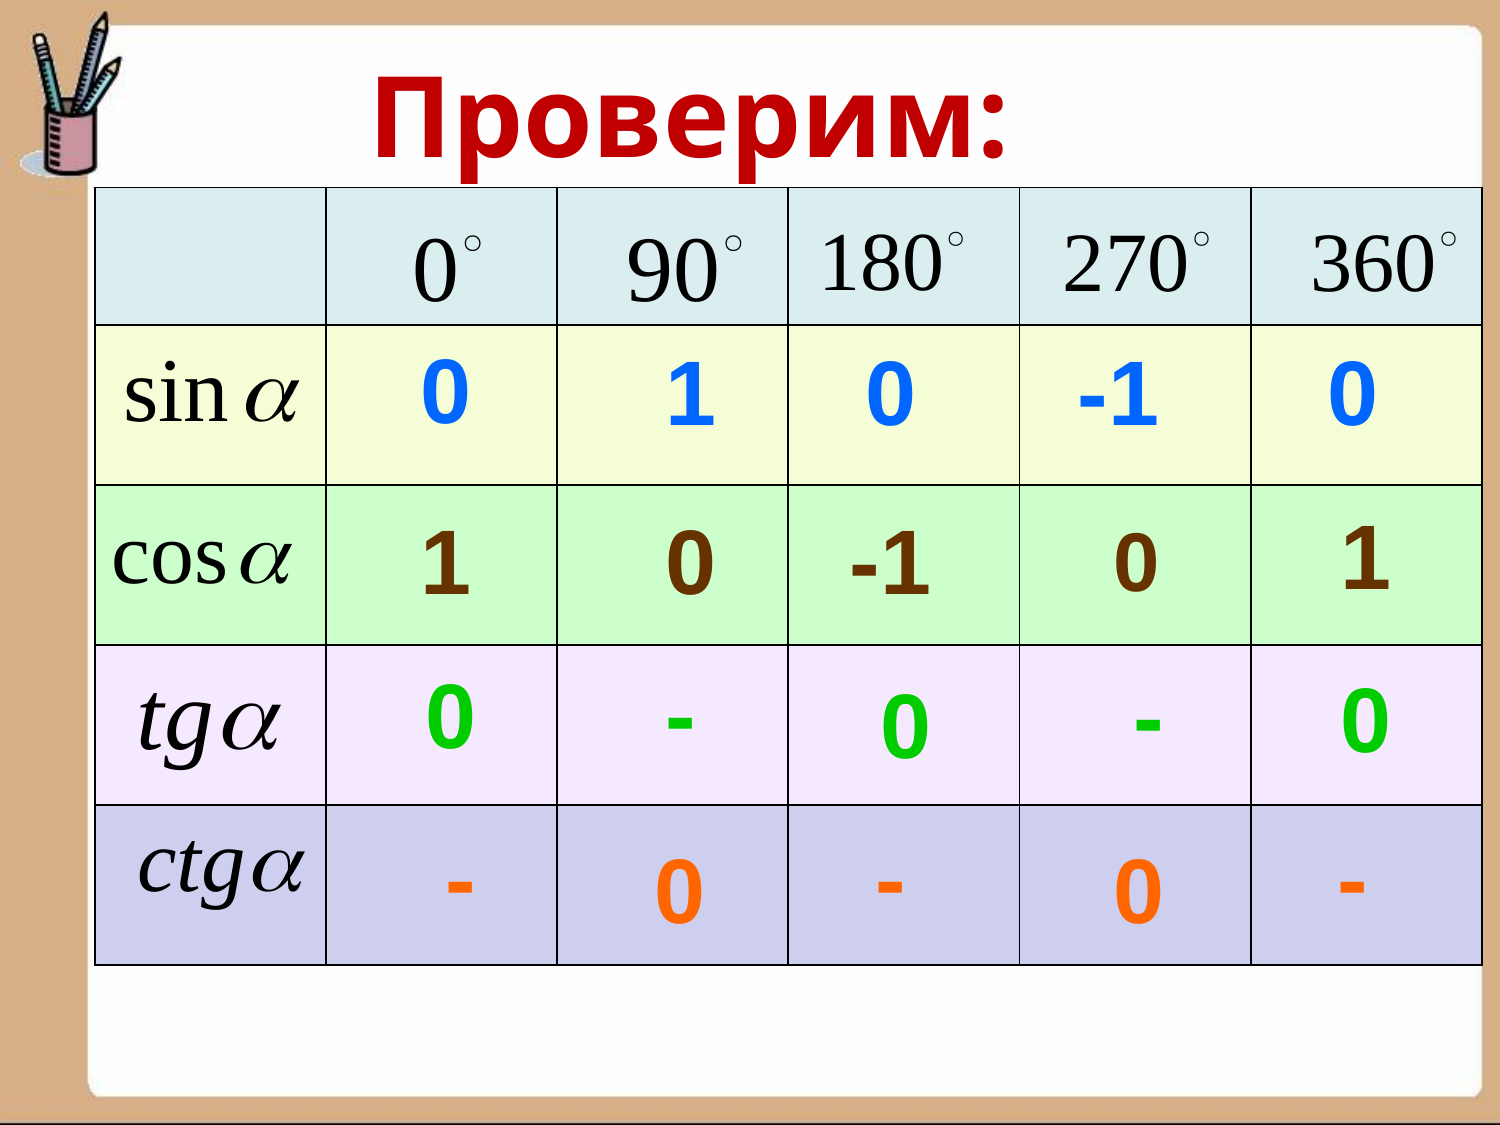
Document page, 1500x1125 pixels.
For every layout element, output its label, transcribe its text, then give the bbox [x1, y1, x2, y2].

table_cell [558, 646, 787, 804]
table_cell [789, 806, 1019, 964]
table_cell [96, 646, 325, 804]
text_box - [1119, 650, 1180, 776]
table_cell [789, 326, 1019, 484]
text_box 0 [1098, 501, 1175, 616]
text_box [399, 199, 502, 326]
table_cell [96, 806, 325, 964]
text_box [814, 199, 1011, 326]
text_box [614, 199, 764, 326]
table_cell [1020, 806, 1250, 964]
table_header [1252, 188, 1481, 324]
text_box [1299, 199, 1476, 313]
text_box - [430, 812, 492, 938]
text_box 0 [1325, 653, 1407, 778]
table_cell [327, 646, 556, 804]
table_cell [96, 326, 325, 484]
text_box 1 [650, 335, 732, 451]
text_box 0 [850, 334, 932, 451]
text_box - [860, 812, 921, 938]
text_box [112, 337, 326, 444]
table_cell [789, 646, 1019, 804]
text_box 0 [1098, 824, 1180, 950]
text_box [99, 524, 313, 606]
text_box 0 [865, 659, 947, 784]
table_cell [1252, 326, 1481, 484]
table_cell [327, 486, 556, 644]
text_box 0 [650, 496, 732, 621]
table_cell [1020, 326, 1250, 484]
picture [0, 0, 1500, 1125]
table_cell [327, 326, 556, 484]
table_cell [1252, 806, 1481, 964]
table_cell [96, 486, 325, 644]
text_box 0 [410, 649, 491, 775]
text_box 0 [1312, 326, 1394, 451]
table_cell [558, 486, 787, 644]
table_header [96, 188, 325, 324]
table_header [327, 188, 556, 324]
text_box 1 [1325, 490, 1407, 615]
table_cell [789, 486, 1019, 644]
text_box 1 [405, 496, 487, 621]
table_cell [558, 806, 787, 964]
table_cell [558, 326, 787, 484]
table_cell [1252, 646, 1481, 804]
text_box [124, 674, 308, 792]
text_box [124, 824, 326, 929]
table_cell [1020, 646, 1250, 804]
table_cell [1252, 486, 1481, 644]
text_box -1 [1063, 326, 1175, 451]
text_box 0 [639, 824, 721, 950]
table_cell [1020, 486, 1250, 644]
table_cell [327, 806, 556, 964]
text_box 0 [405, 335, 487, 450]
text_box Проверим: [353, 37, 1025, 187]
text_box -1 [835, 496, 947, 621]
text_box - [1323, 812, 1384, 938]
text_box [1049, 199, 1227, 313]
table_header [558, 188, 787, 324]
table_header [1020, 188, 1250, 324]
table_header [789, 188, 1019, 324]
text_box - [650, 648, 711, 774]
